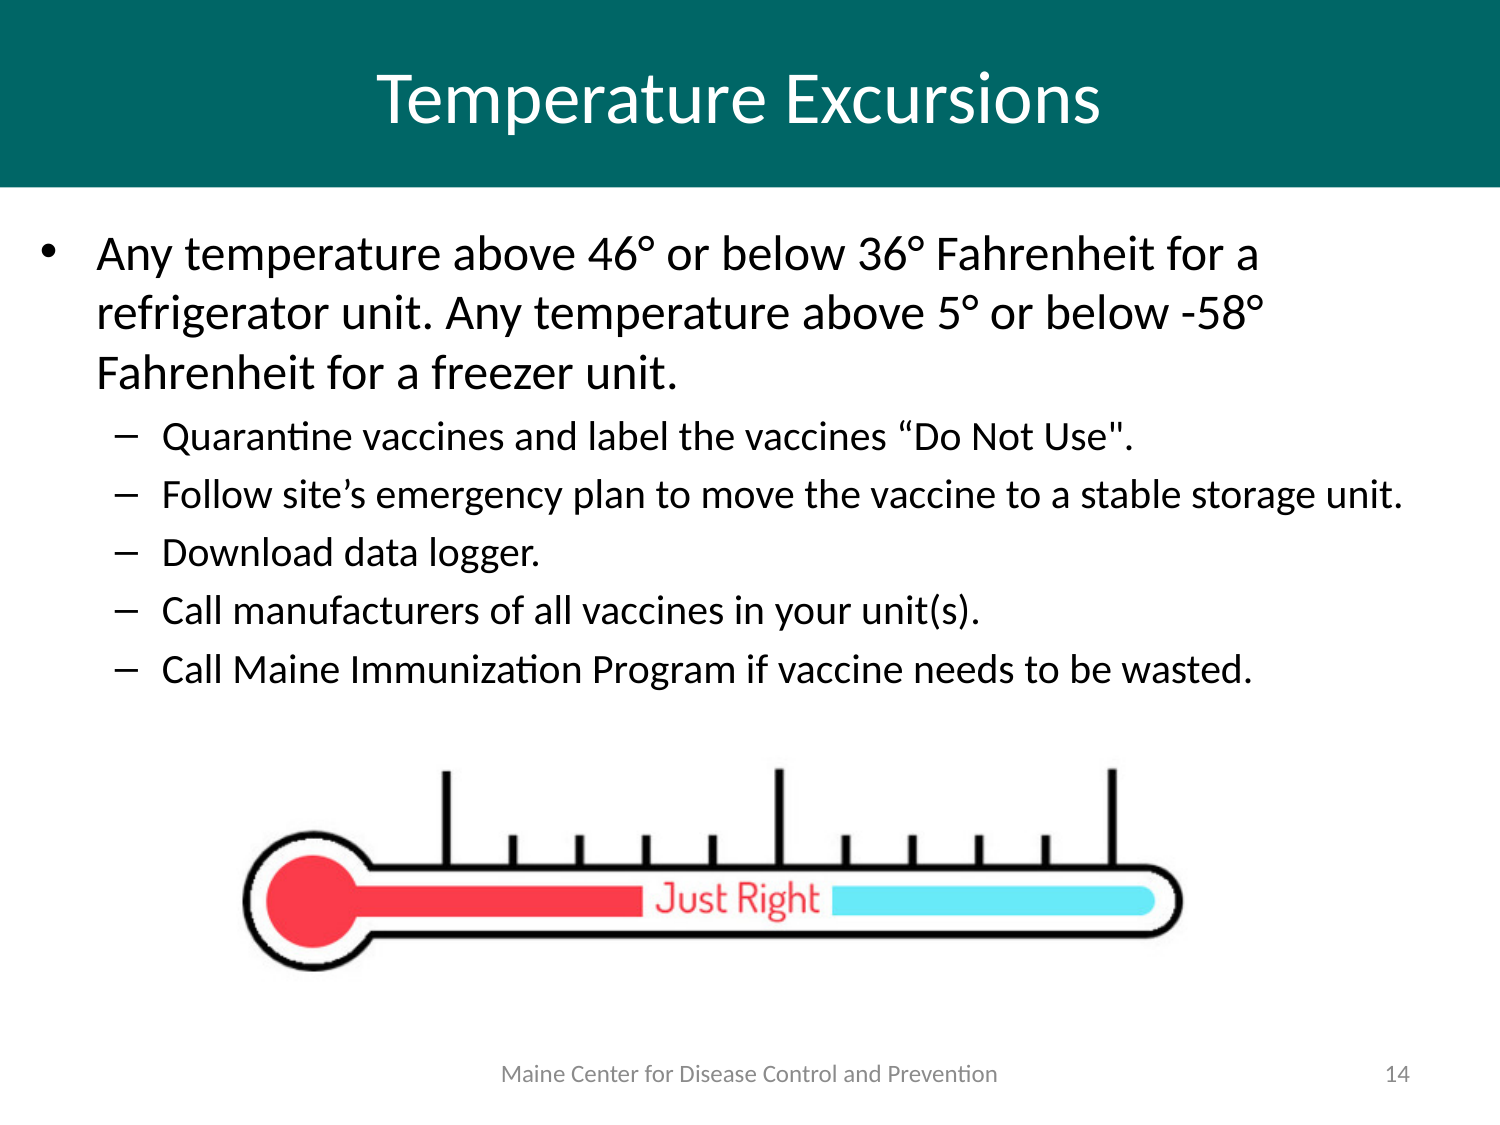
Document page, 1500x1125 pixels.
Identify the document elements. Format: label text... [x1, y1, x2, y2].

slide_number 14 [1074, 1042, 1425, 1103]
title Temperature Excursions [0, 0, 1500, 188]
list Any temperature above 46° or below 36° Fahrenheit for a refrigerator unit. Any temperature above 5° or below -58° Fahrenheit for a freezer unit. Quarantine vaccines and label the vaccines “Do Not Use". Follow site’s emergency plan to move the vaccine to a stable storage unit. Download data logger. Call manufacturers of all vaccines in your unit(s). Call Maine Immunization Program if vaccine needs to be wasted. [24, 212, 1475, 1025]
footer Maine Center for Disease Control and Prevention [450, 1042, 1050, 1103]
picture [174, 730, 1269, 1026]
